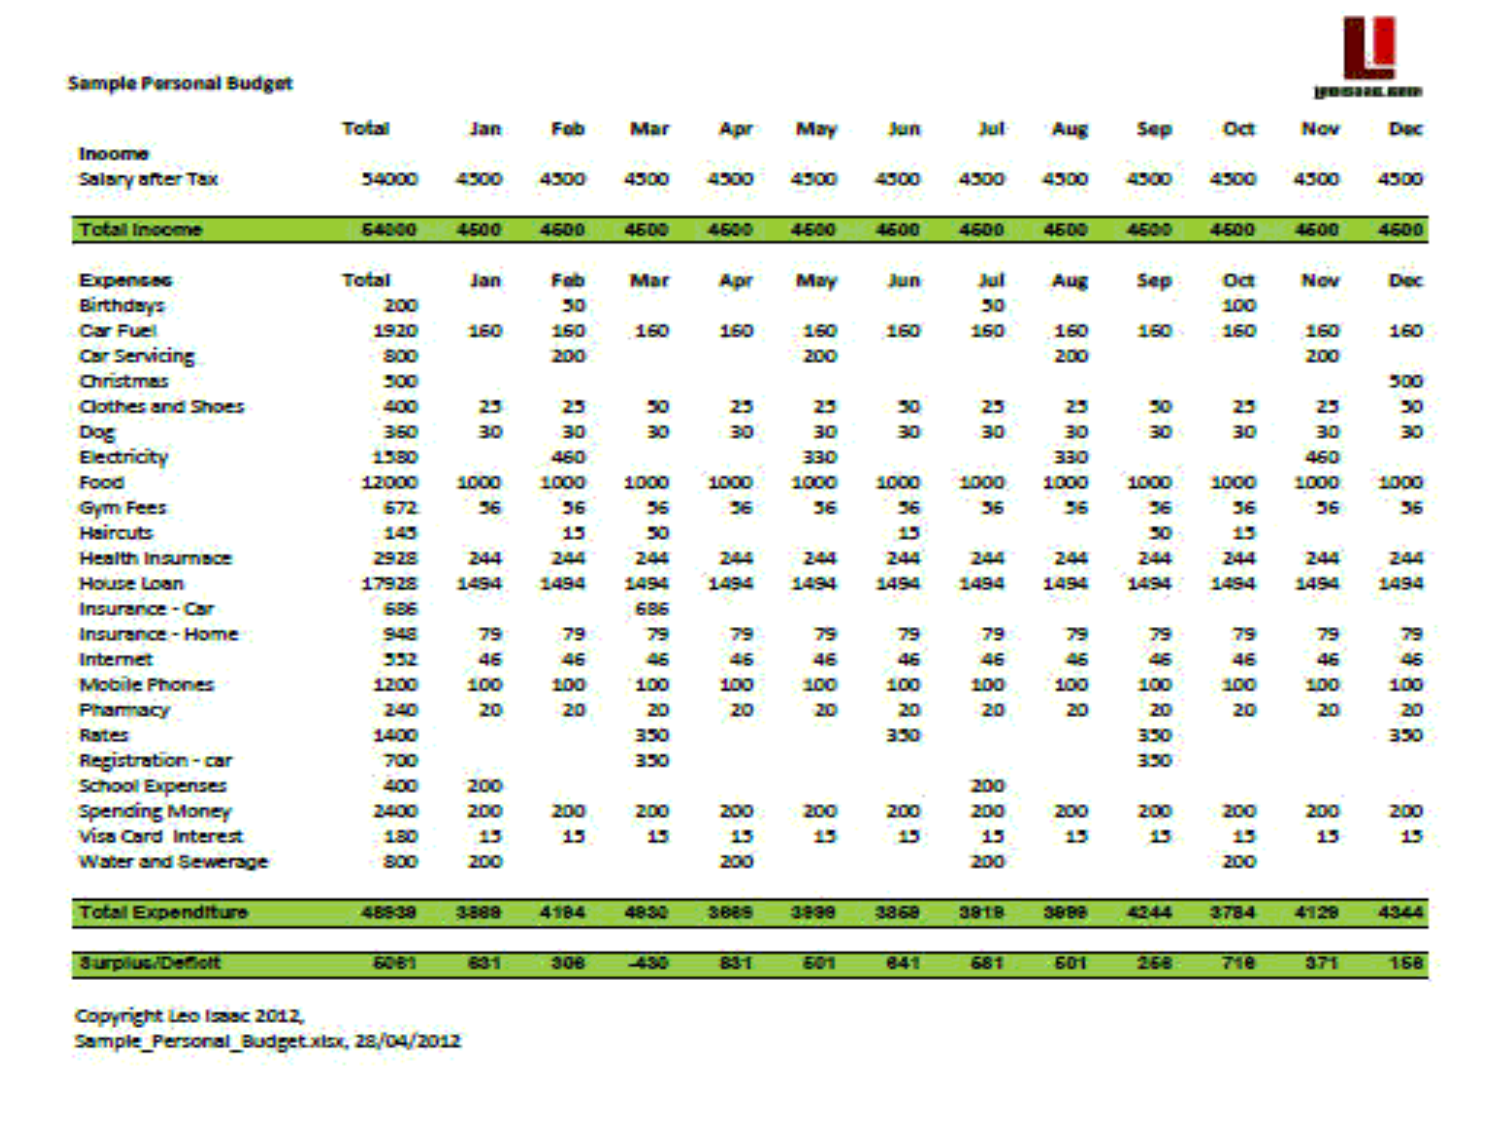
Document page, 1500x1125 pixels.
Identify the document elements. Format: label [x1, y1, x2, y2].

picture [41, 0, 1448, 1071]
